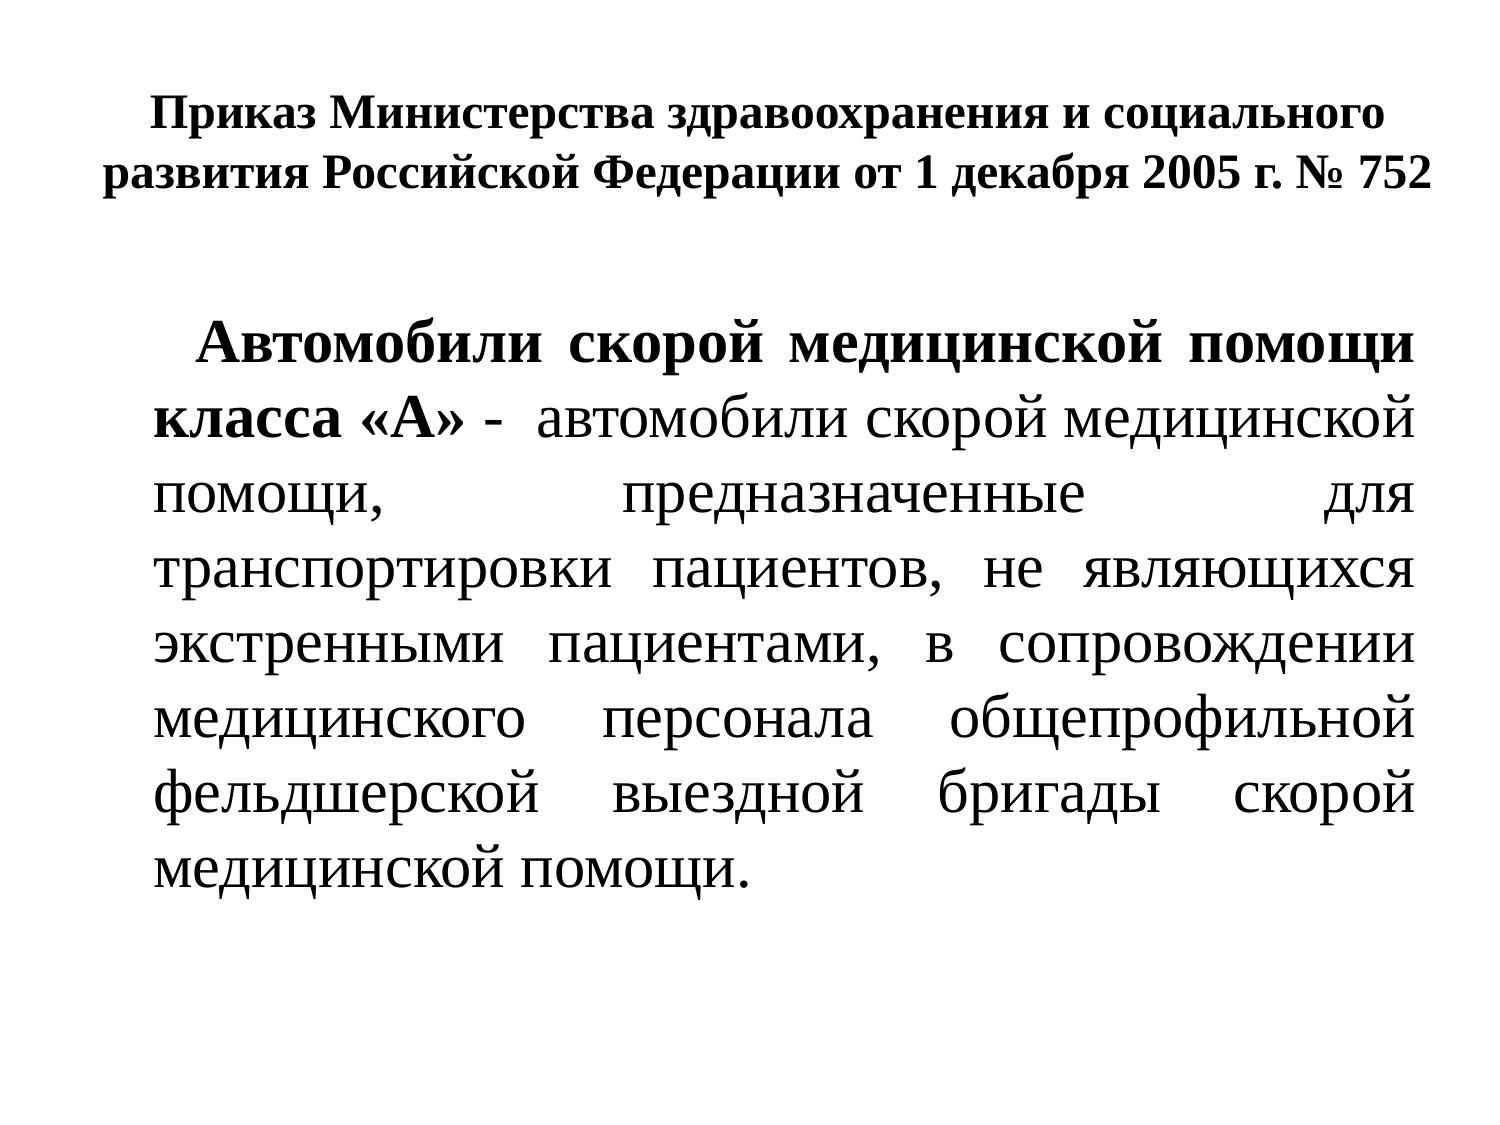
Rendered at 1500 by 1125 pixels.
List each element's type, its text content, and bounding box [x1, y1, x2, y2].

title Приказ Министерства здравоохранения и социального развития Российской Федерации от 1 декабря 2005 г. № 752 [82, 45, 1454, 233]
list Автомобили скорой медицинской помощи класса «А» - автомобили скорой медицинской помощи, предназначенные для транспортировки пациентов, не являющихся экстренными пациентами, в сопровождении медицинского персонала общепрофильной фельдшерской выездной бригады скорой медицинской помощи. [82, 292, 1432, 1036]
